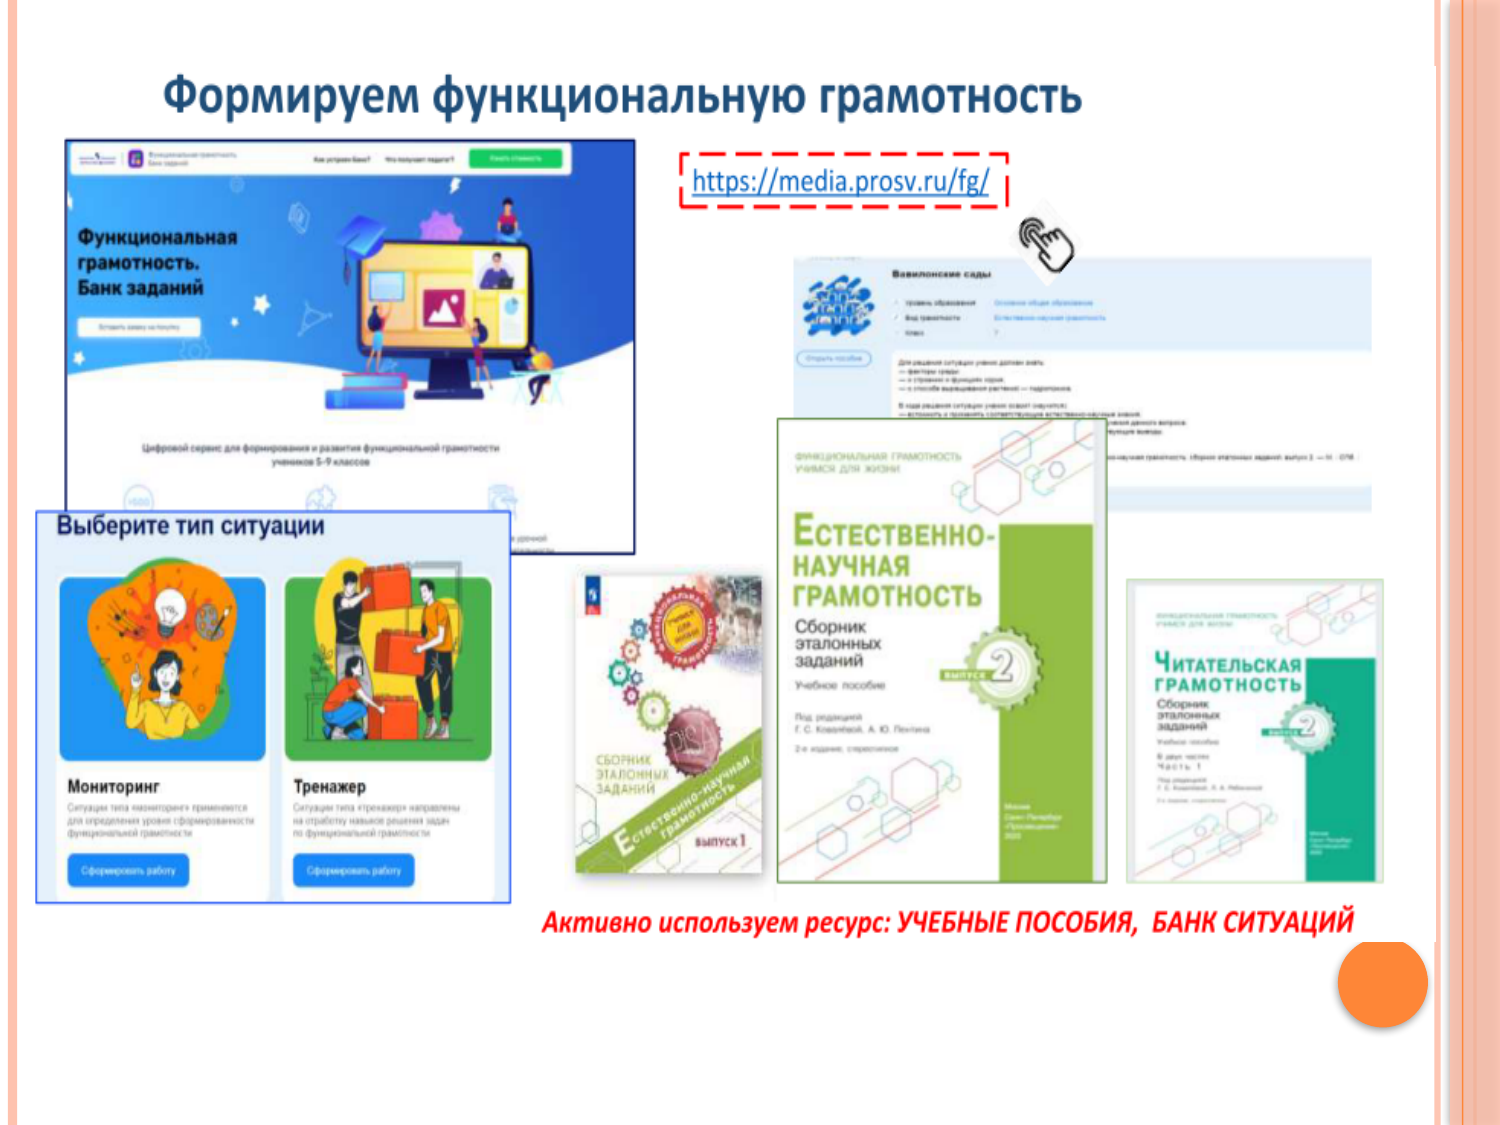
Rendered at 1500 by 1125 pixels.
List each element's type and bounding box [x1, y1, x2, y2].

picture [28, 65, 1436, 942]
